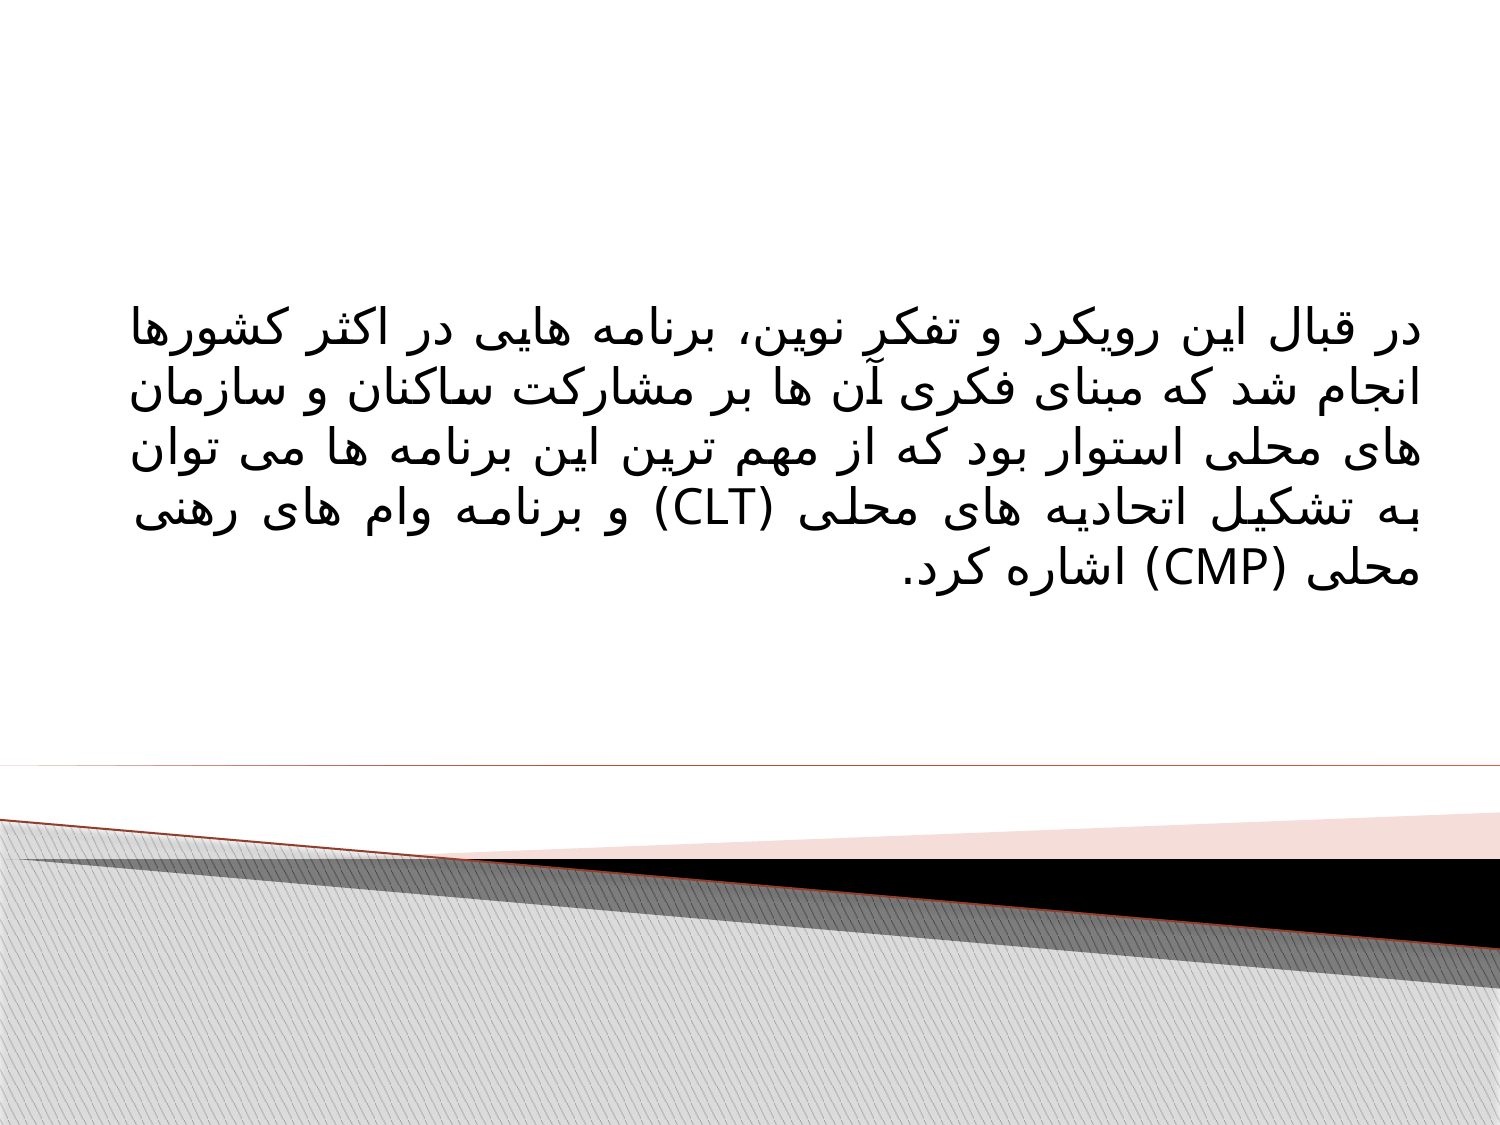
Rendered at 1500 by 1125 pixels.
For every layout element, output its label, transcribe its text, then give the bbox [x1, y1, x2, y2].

picture [5, 859, 1500, 989]
text_box در قبال این رویکرد و تفکر نوین، برنامه هایی در اکثر کشورها انجام شد که مبنای فکری آن ها بر مشارکت ساکنان و سازمان های محلی استوار بود که از مهم ترین این برنامه ها می توان به تشکیل اتحادیه های محلی (CLT) و برنامه وام های رهنی محلی (CMP) اشاره کرد. [112, 287, 1438, 603]
